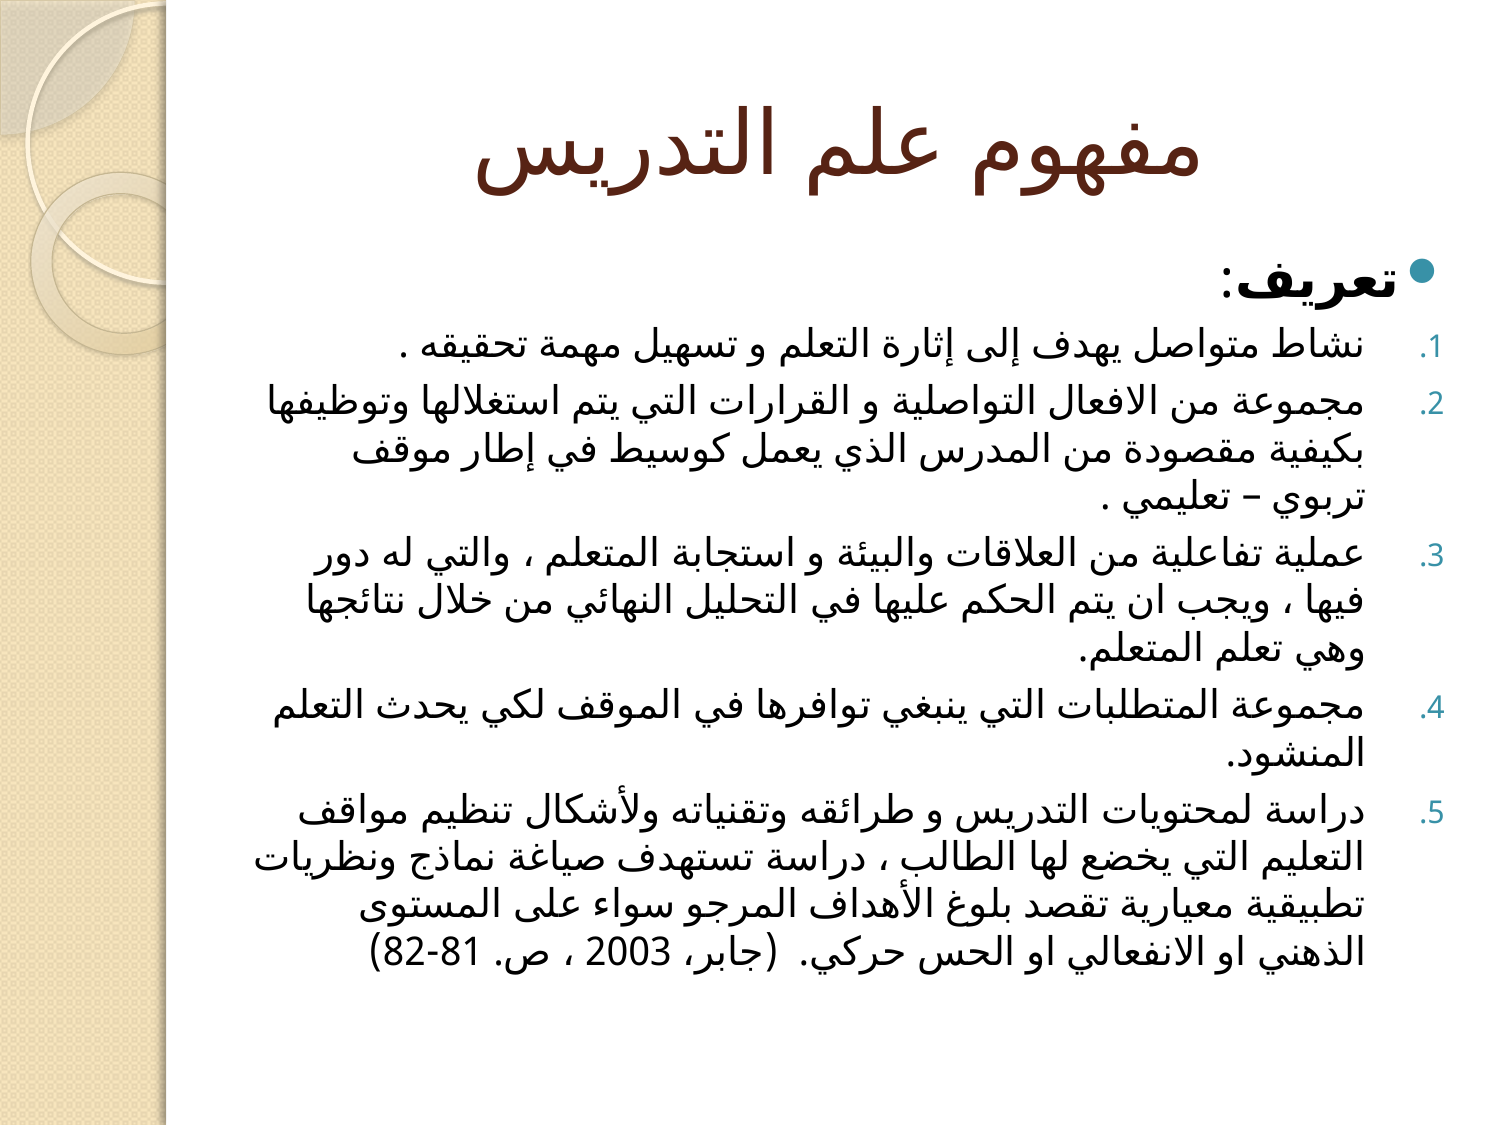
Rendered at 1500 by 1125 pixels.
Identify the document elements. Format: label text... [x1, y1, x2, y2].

title مفهوم علم التدريس [235, 45, 1466, 233]
list تعريف: نشاط متواصل يهدف إلى إثارة التعلم و تسهيل مهمة تحقيقه . مجموعة من الافعال التواصلية و القرارات التي يتم استغلالها وتوظيفها بكيفية مقصودة من المدرس الذي يعمل كوسيط في إطار موقف تربوي – تعليمي . عملية تفاعلية من العلاقات والبيئة و استجابة المتعلم ، والتي له دور فيها ، ويجب ان يتم الحكم عليها في التحليل النهائي من خلال نتائجها وهي تعلم المتعلم. مجموعة المتطلبات التي ينبغي توافرها في الموقف لكي يحدث التعلم المنشود. دراسة لمحتويات التدريس و طرائقه وتقنياته ولأشكال تنظيم مواقف التعليم التي يخضع لها الطالب ، دراسة تستهدف صياغة نماذج ونظريات تطبيقية معيارية تقصد بلوغ الأهداف المرجو سواء على المستوى الذهني او الانفعالي او الحس حركي. (جابر، 2003 ، ص. 81-82) [235, 237, 1466, 1025]
